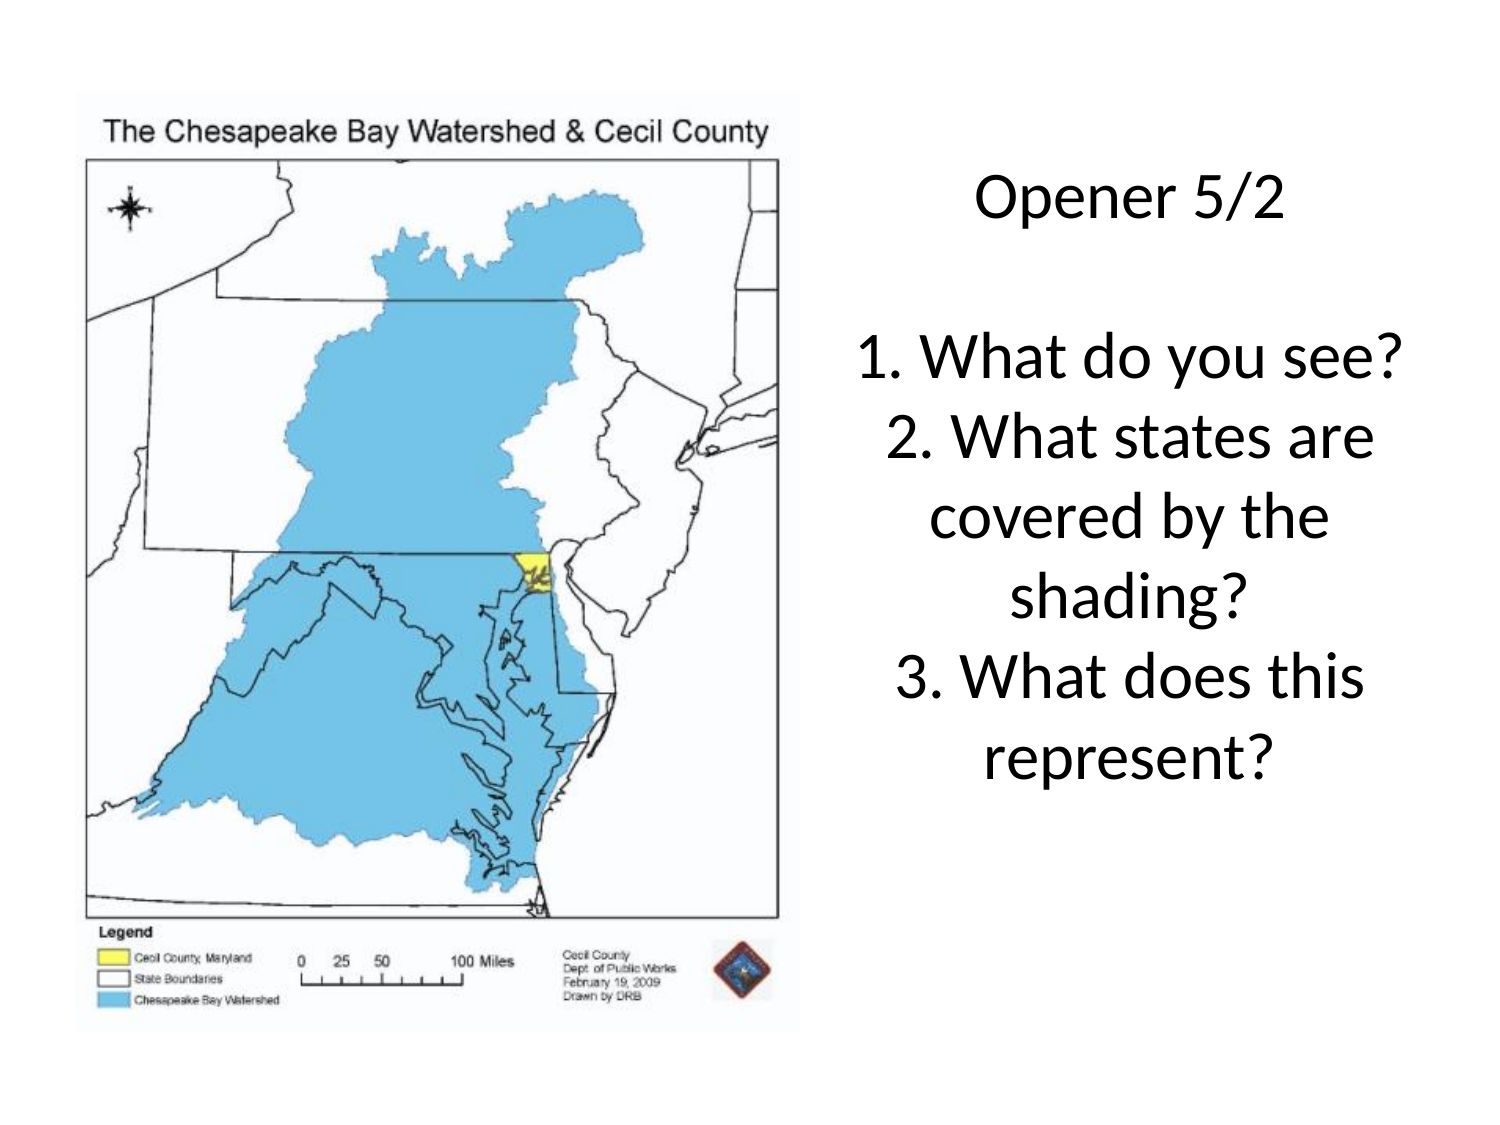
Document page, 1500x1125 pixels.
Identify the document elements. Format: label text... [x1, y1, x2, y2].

picture [74, 93, 800, 1032]
text_box Opener 5/2 1. What do you see? 2. What states are covered by the shading? 3. What does this represent? [835, 45, 1425, 900]
